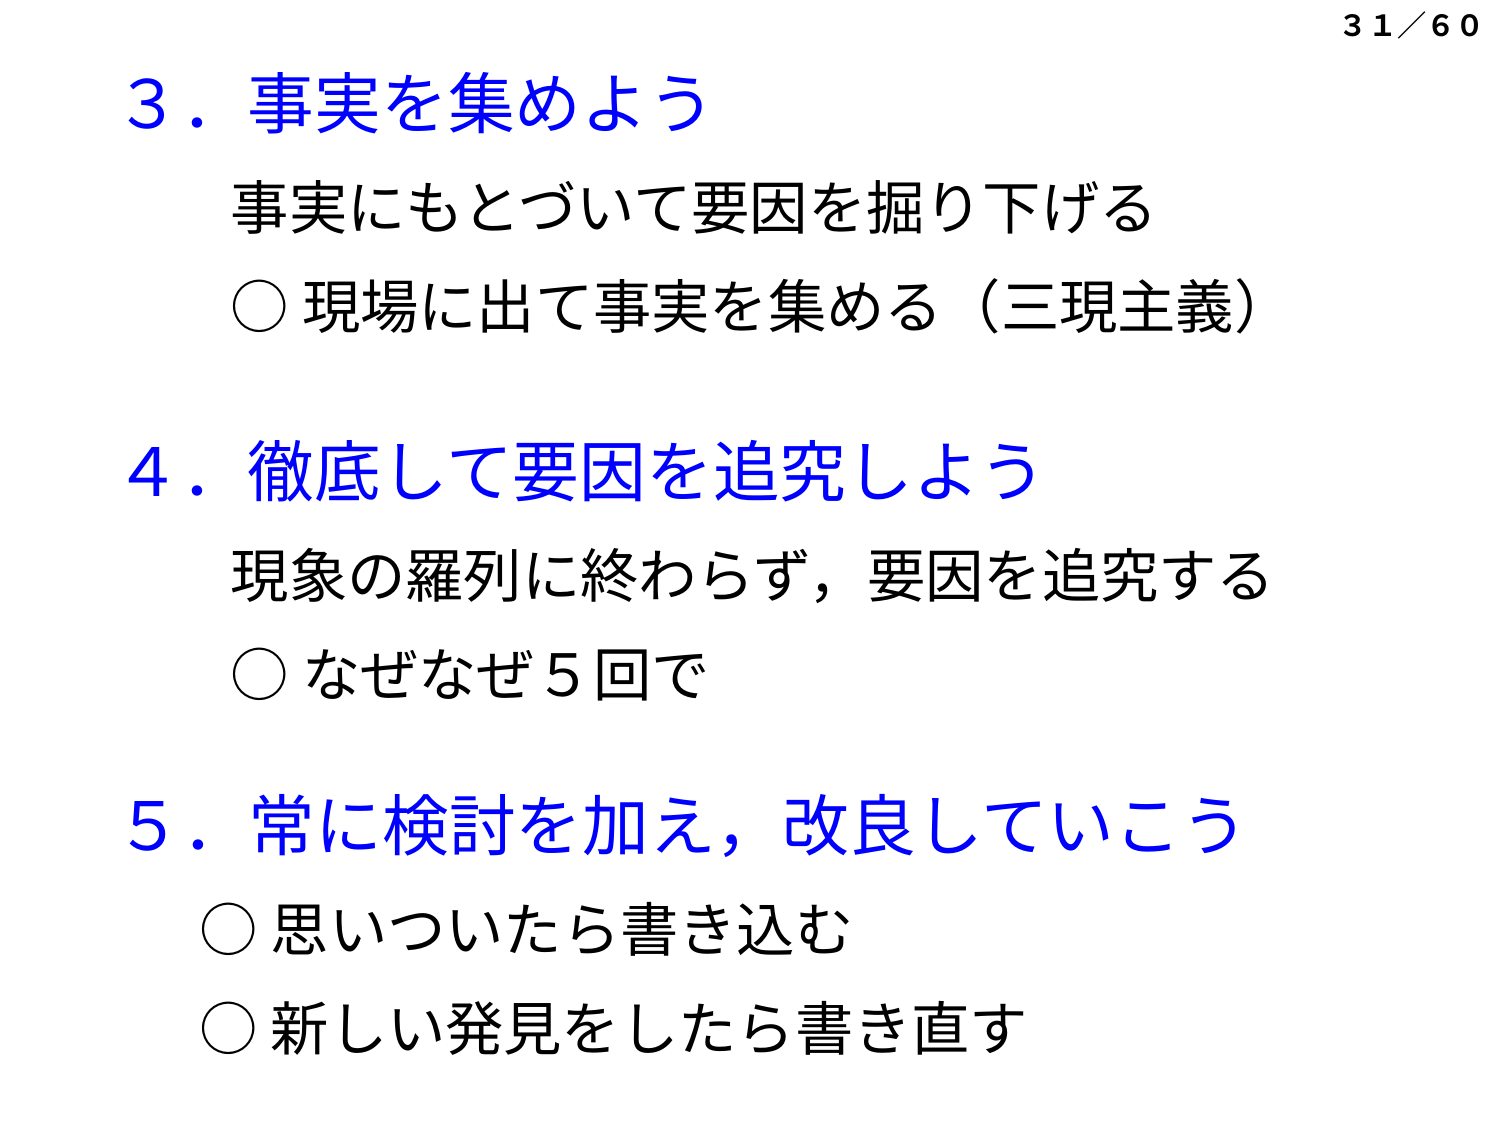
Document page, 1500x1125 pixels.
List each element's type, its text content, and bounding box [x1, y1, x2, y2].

text_box ５．常に検討を加え，改良していこう ○ 思いついたら書き込む ○ 新しい発見をしたら書き直す [100, 776, 1301, 1070]
text_box ３１／６０ [1324, 0, 1500, 85]
text_box ３．事実を集めよう 事実にもとづいて要因を掘り下げる ○ 現場に出て事実を集める（三現主義） [99, 54, 1337, 348]
text_box ４．徹底して要因を追究しよう 現象の羅列に終わらず，要因を追究する ○ なぜなぜ５回で [99, 422, 1337, 716]
